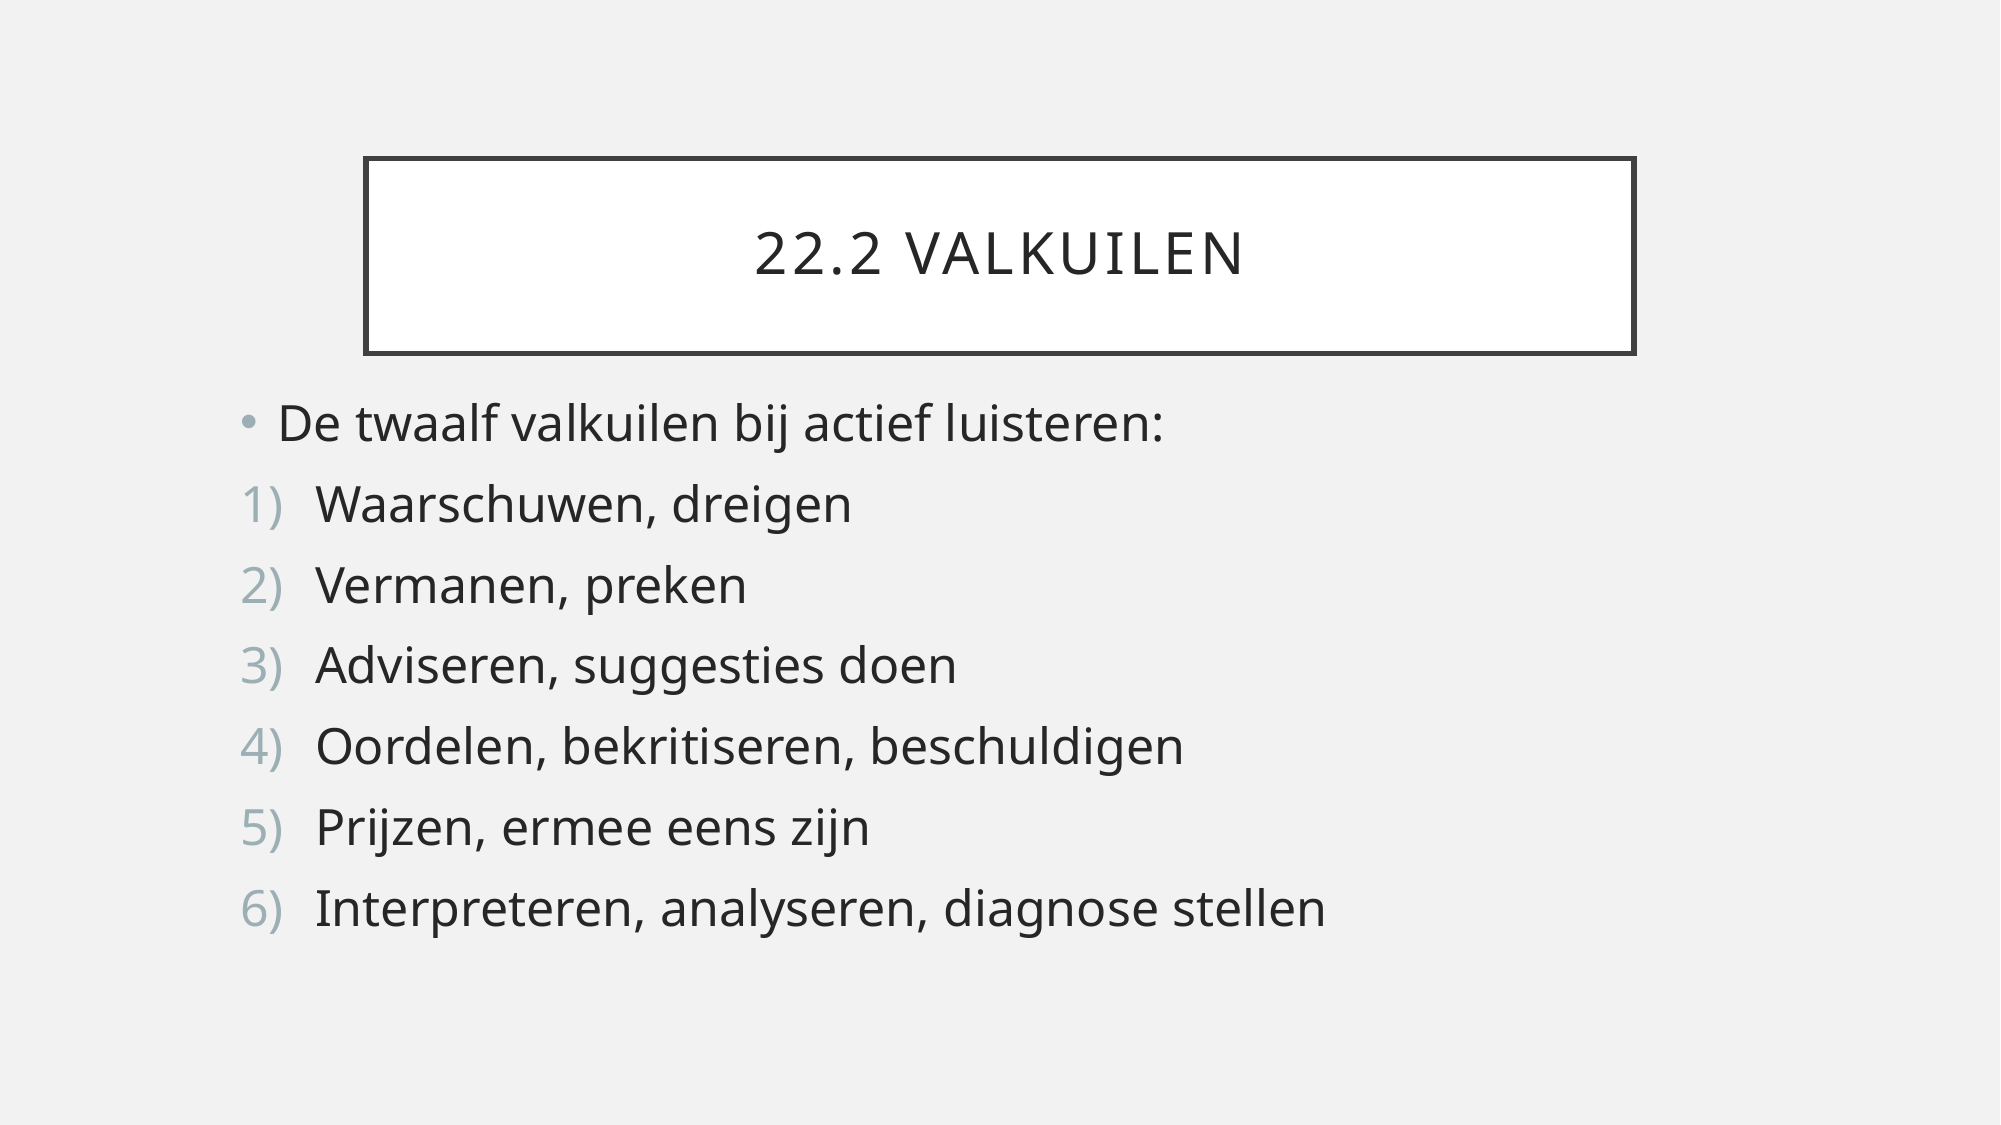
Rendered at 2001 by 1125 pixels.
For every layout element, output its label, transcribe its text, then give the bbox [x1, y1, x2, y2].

list De twaalf valkuilen bij actief luisteren: Waarschuwen, dreigen Vermanen, preken Adviseren, suggesties doen Oordelen, bekritiseren, beschuldigen Prijzen, ermee eens zijn Interpreteren, analyseren, diagnose stellen [225, 383, 1737, 1032]
title 22.2 Valkuilen [363, 156, 1637, 356]
